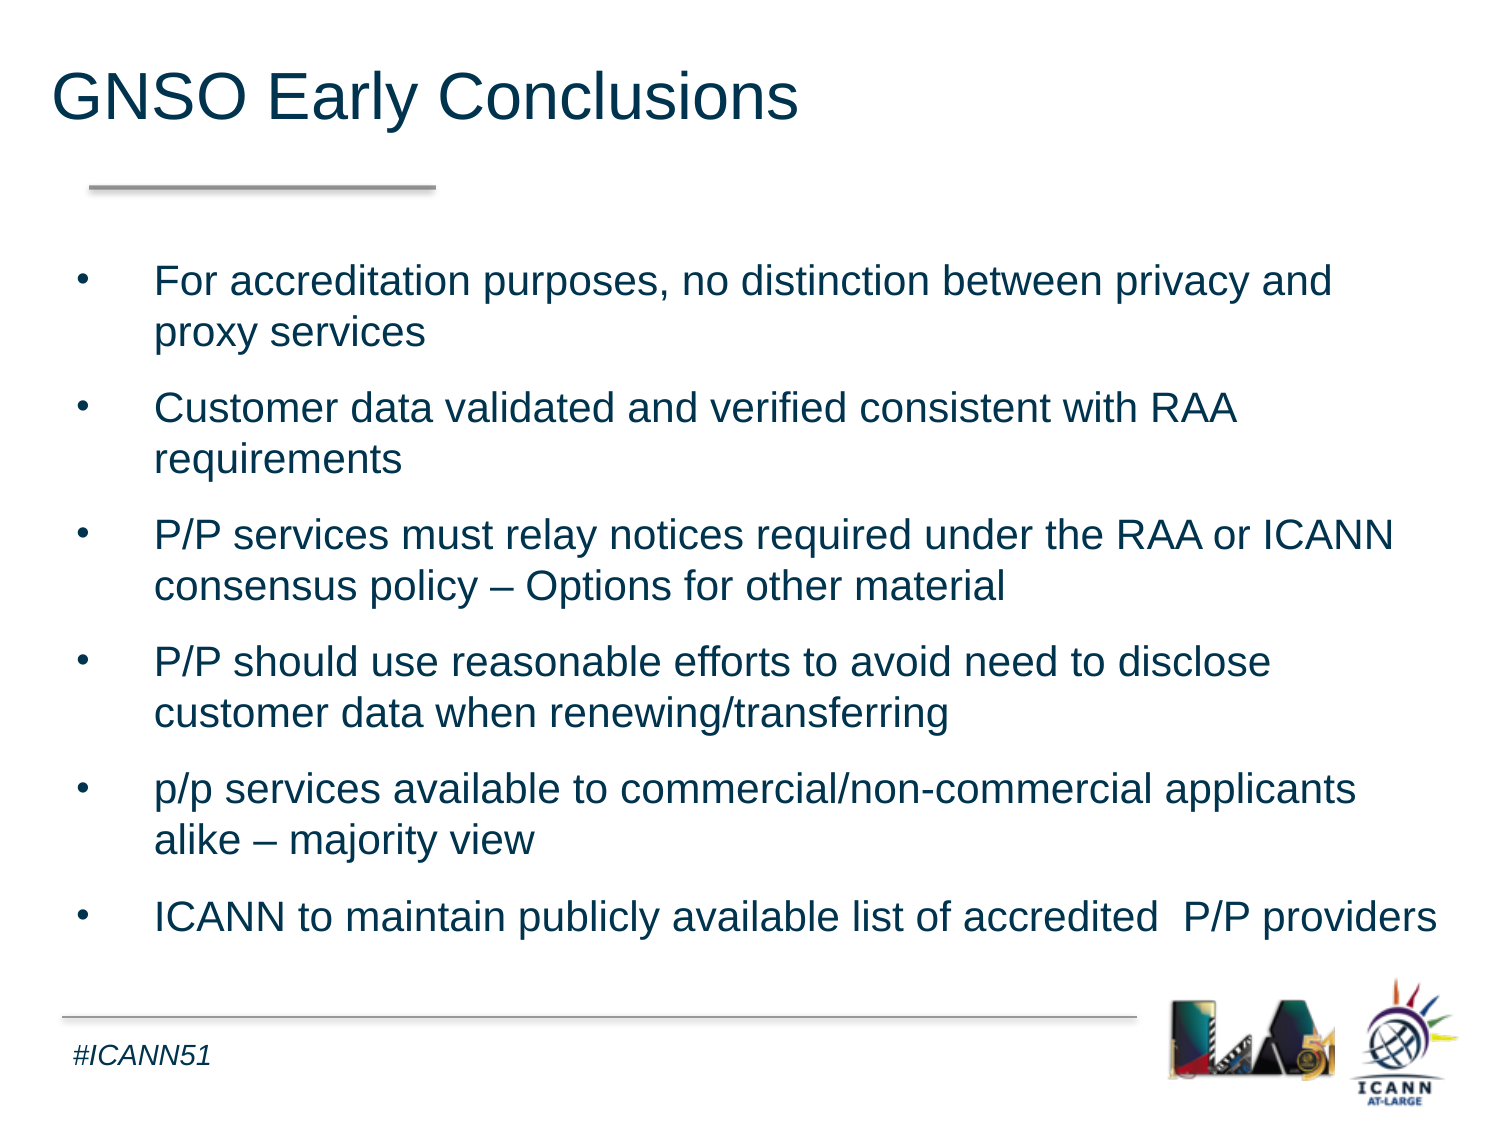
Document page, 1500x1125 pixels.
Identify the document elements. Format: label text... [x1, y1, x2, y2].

list GNSO Early Conclusions [23, 50, 1450, 150]
list For accreditation purposes, no distinction between privacy and proxy services Customer data validated and verified consistent with RAA requirements P/P services must relay notices required under the RAA or ICANN consensus policy – Options for other material P/P should use reasonable efforts to avoid need to disclose customer data when renewing/transferring p/p services available to commercial/non-commercial applicants alike – majority view ICANN to maintain publicly available list of accredited P/P providers [50, 249, 1450, 969]
picture [1167, 974, 1462, 1110]
